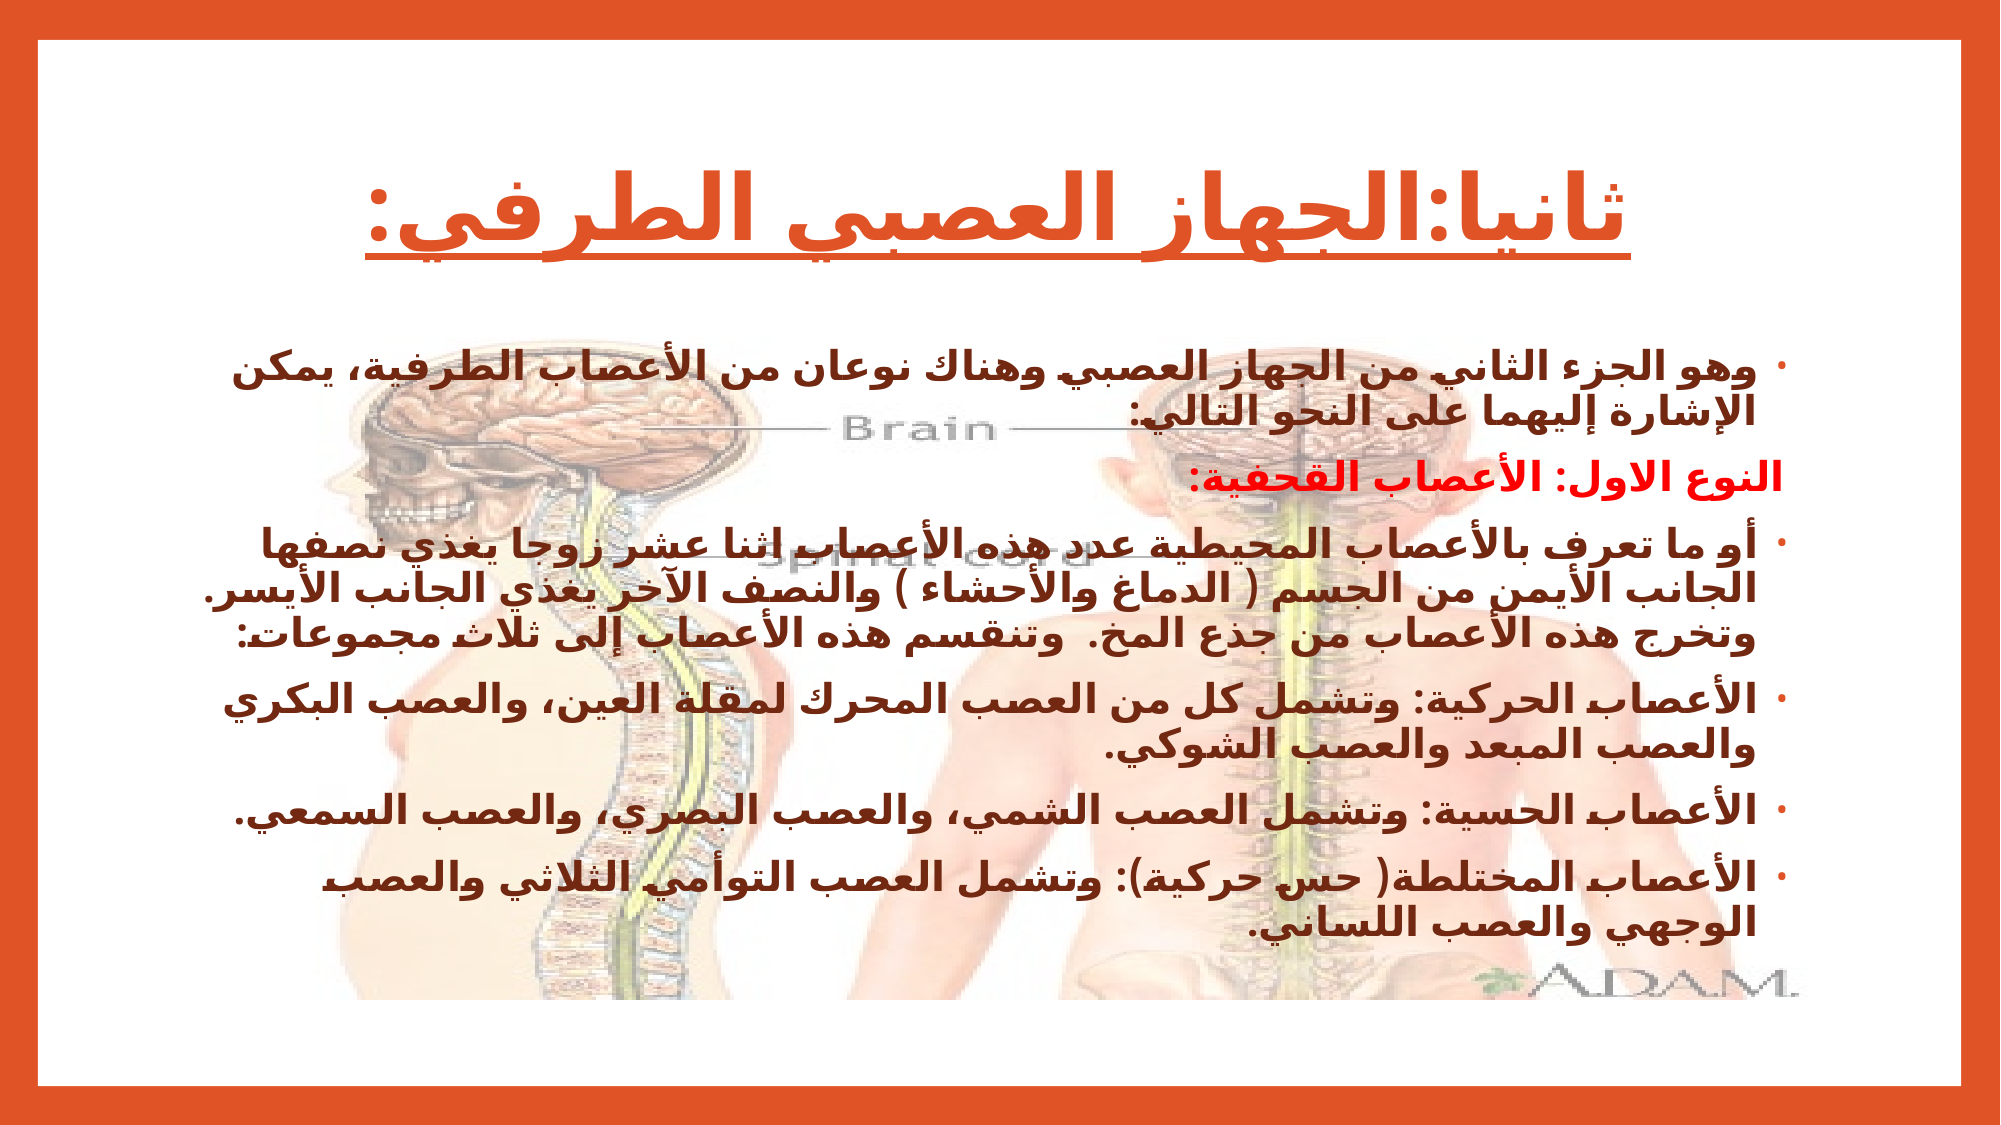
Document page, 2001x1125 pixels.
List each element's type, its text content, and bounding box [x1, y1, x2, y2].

list وهو الجزء الثاني من الجهاز العصبي وهناك نوعان من الأعصاب الطرفية، يمكن الإشارة إليهما على النحو التالي: النوع الاول: الأعصاب القحفية: أو ما تعرف بالأعصاب المحيطية عدد هذه الأعصاب اثنا عشر زوجا يغذي نصفها الجانب الأيمن من الجسم ( الدماغ والأحشاء ) والنصف الآخر يغذي الجانب الأيسر. وتخرج هذه الأعصاب من جذع المخ. وتنقسم هذه الأعصاب إلى ثلاث مجموعات: الأعصاب الحركية: وتشمل كل من العصب المحرك لمقلة العين، والعصب البكري والعصب المبعد والعصب الشوكي. الأعصاب الحسية: وتشمل العصب الشمي، والعصب البصري، والعصب السمعي. الأعصاب المختلطة( حس حركية): وتشمل العصب التوأمي الثلاثي والعصب الوجهي والعصب اللساني. [187, 337, 1808, 1000]
title ثانيا:الجهاز العصبي الطرفي: [187, 99, 1808, 323]
